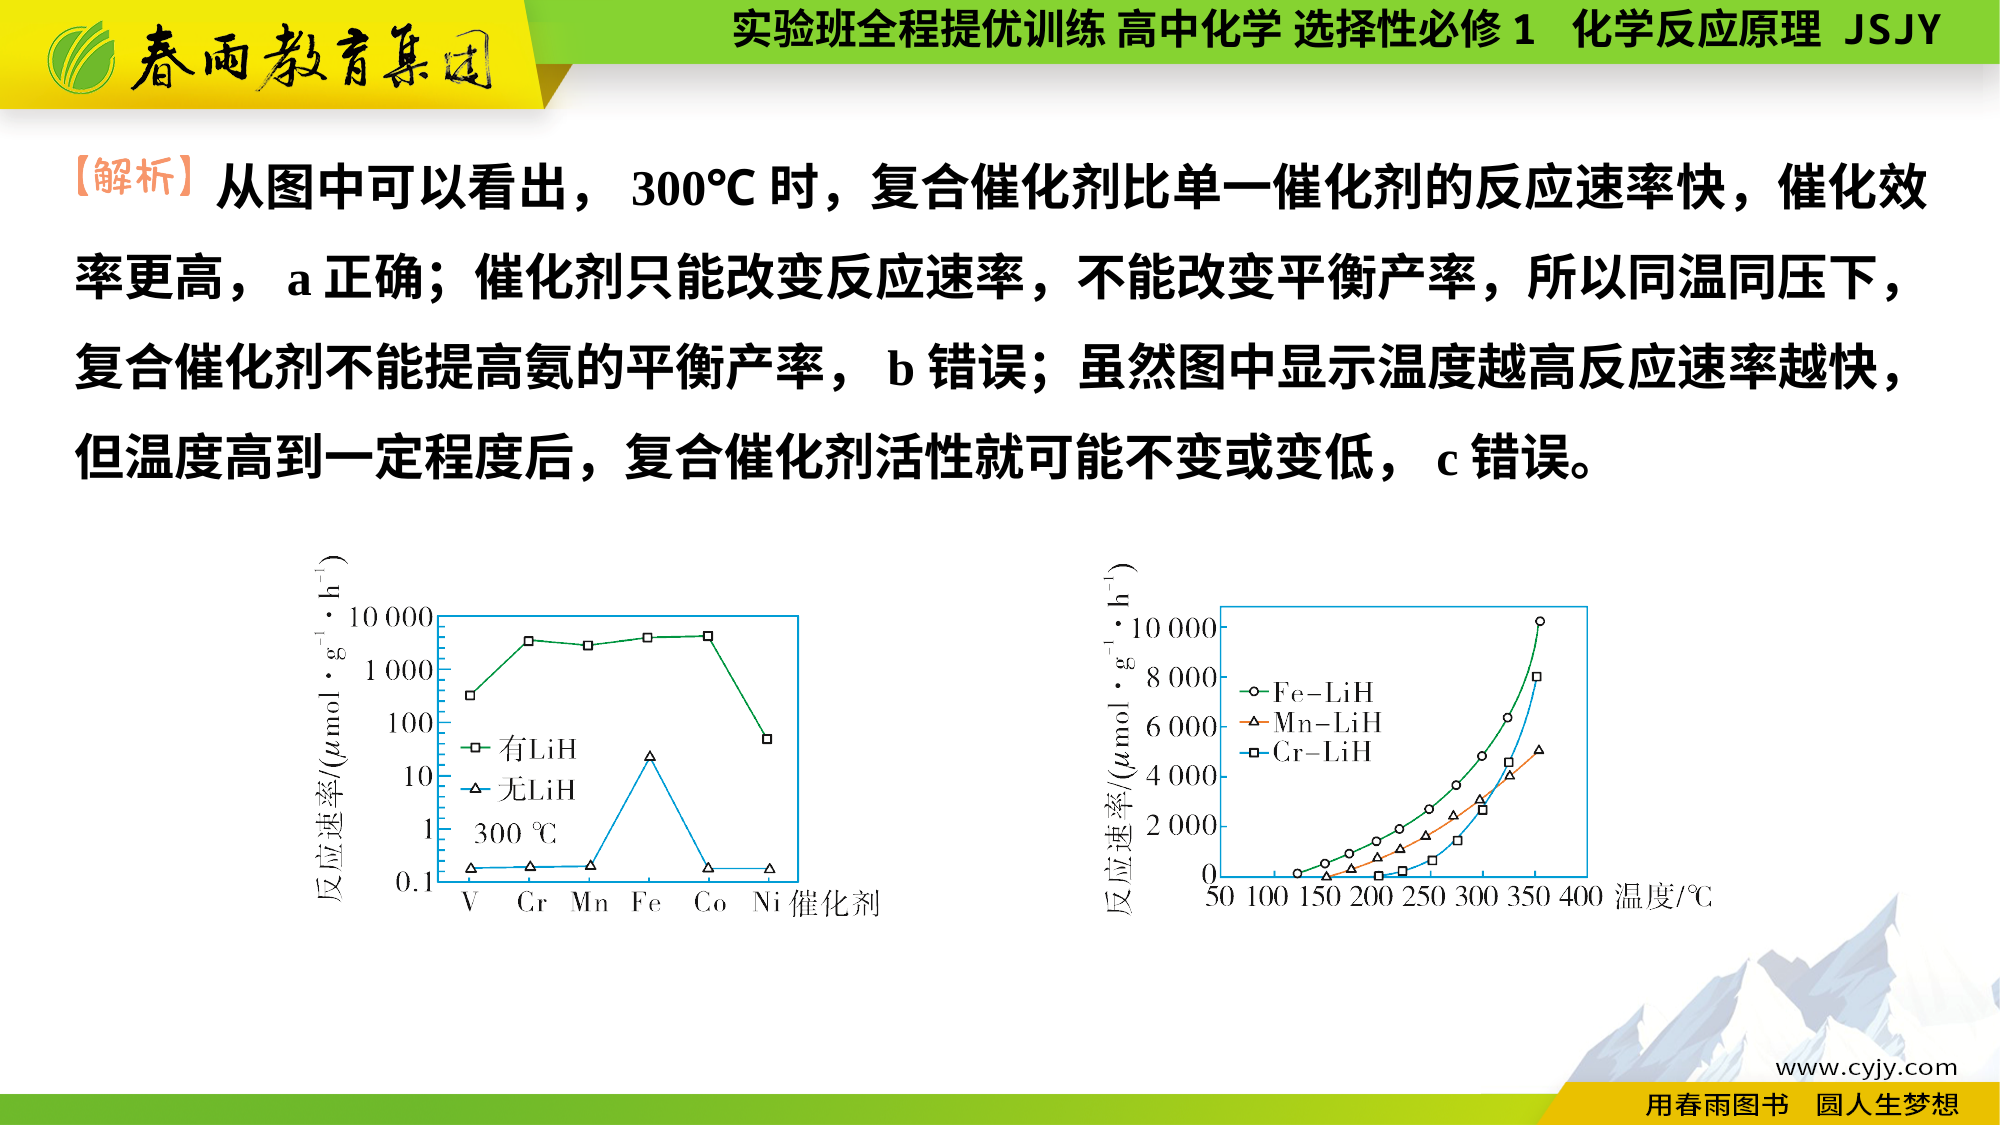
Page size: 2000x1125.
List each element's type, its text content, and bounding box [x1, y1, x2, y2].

picture [0, 0, 2000, 1125]
list 从图中可以看出，300℃时，复合催化剂比单一催化剂的反应速率快，催化效率更高，a正确；催化剂只能改变反应速率，不能改变平衡产率，所以同温同压下，复合催化剂不能提高氨的平衡产率，b错误；虽然图中显示温度越高反应速率越快，但温度高到一定程度后，复合催化剂活性就可能不变或变低，c错误。 [59, 118, 1944, 486]
